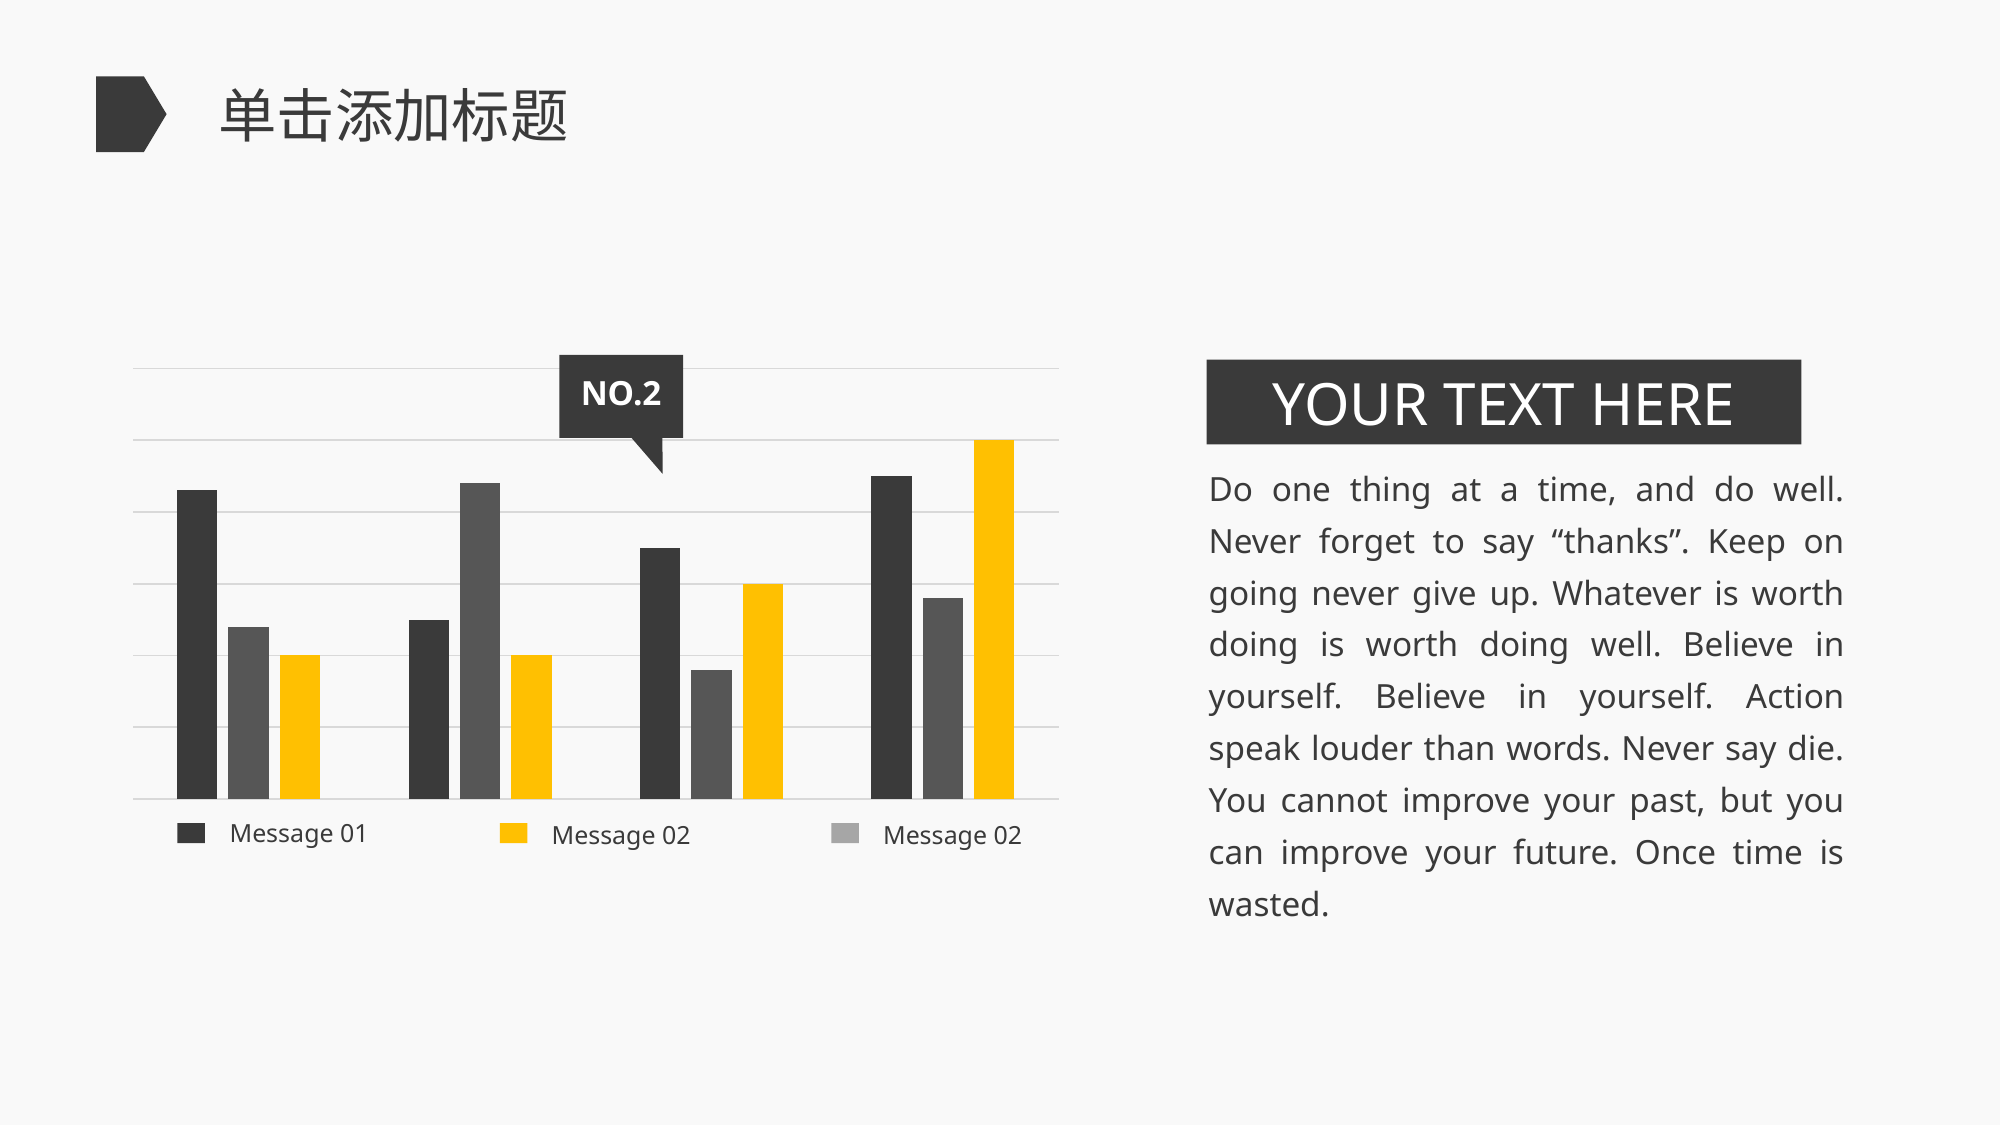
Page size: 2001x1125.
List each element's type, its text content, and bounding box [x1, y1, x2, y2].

text_box YOUR TEXT HERE [1206, 359, 1802, 445]
text_box 单击添加标题 [95, 71, 691, 157]
text_box [558, 353, 685, 359]
text_box [176, 822, 206, 844]
chart [113, 359, 1078, 808]
text_box [499, 822, 528, 844]
text_box Message 02 [323, 812, 919, 857]
text_box Message 02 [919, 812, 1194, 857]
text_box Do one thing at a time, and do well. Never forget to say “thanks”. Keep on going never give up. Whatever is worth doing is worth doing well. Believe in yourself. Believe in yourself. Action speak louder than words. Never say die. You cannot improve your past, but you can improve your future. Once time is wasted. [1194, 448, 1860, 930]
text_box Message 01 [0, 809, 622, 855]
text_box [830, 822, 860, 844]
